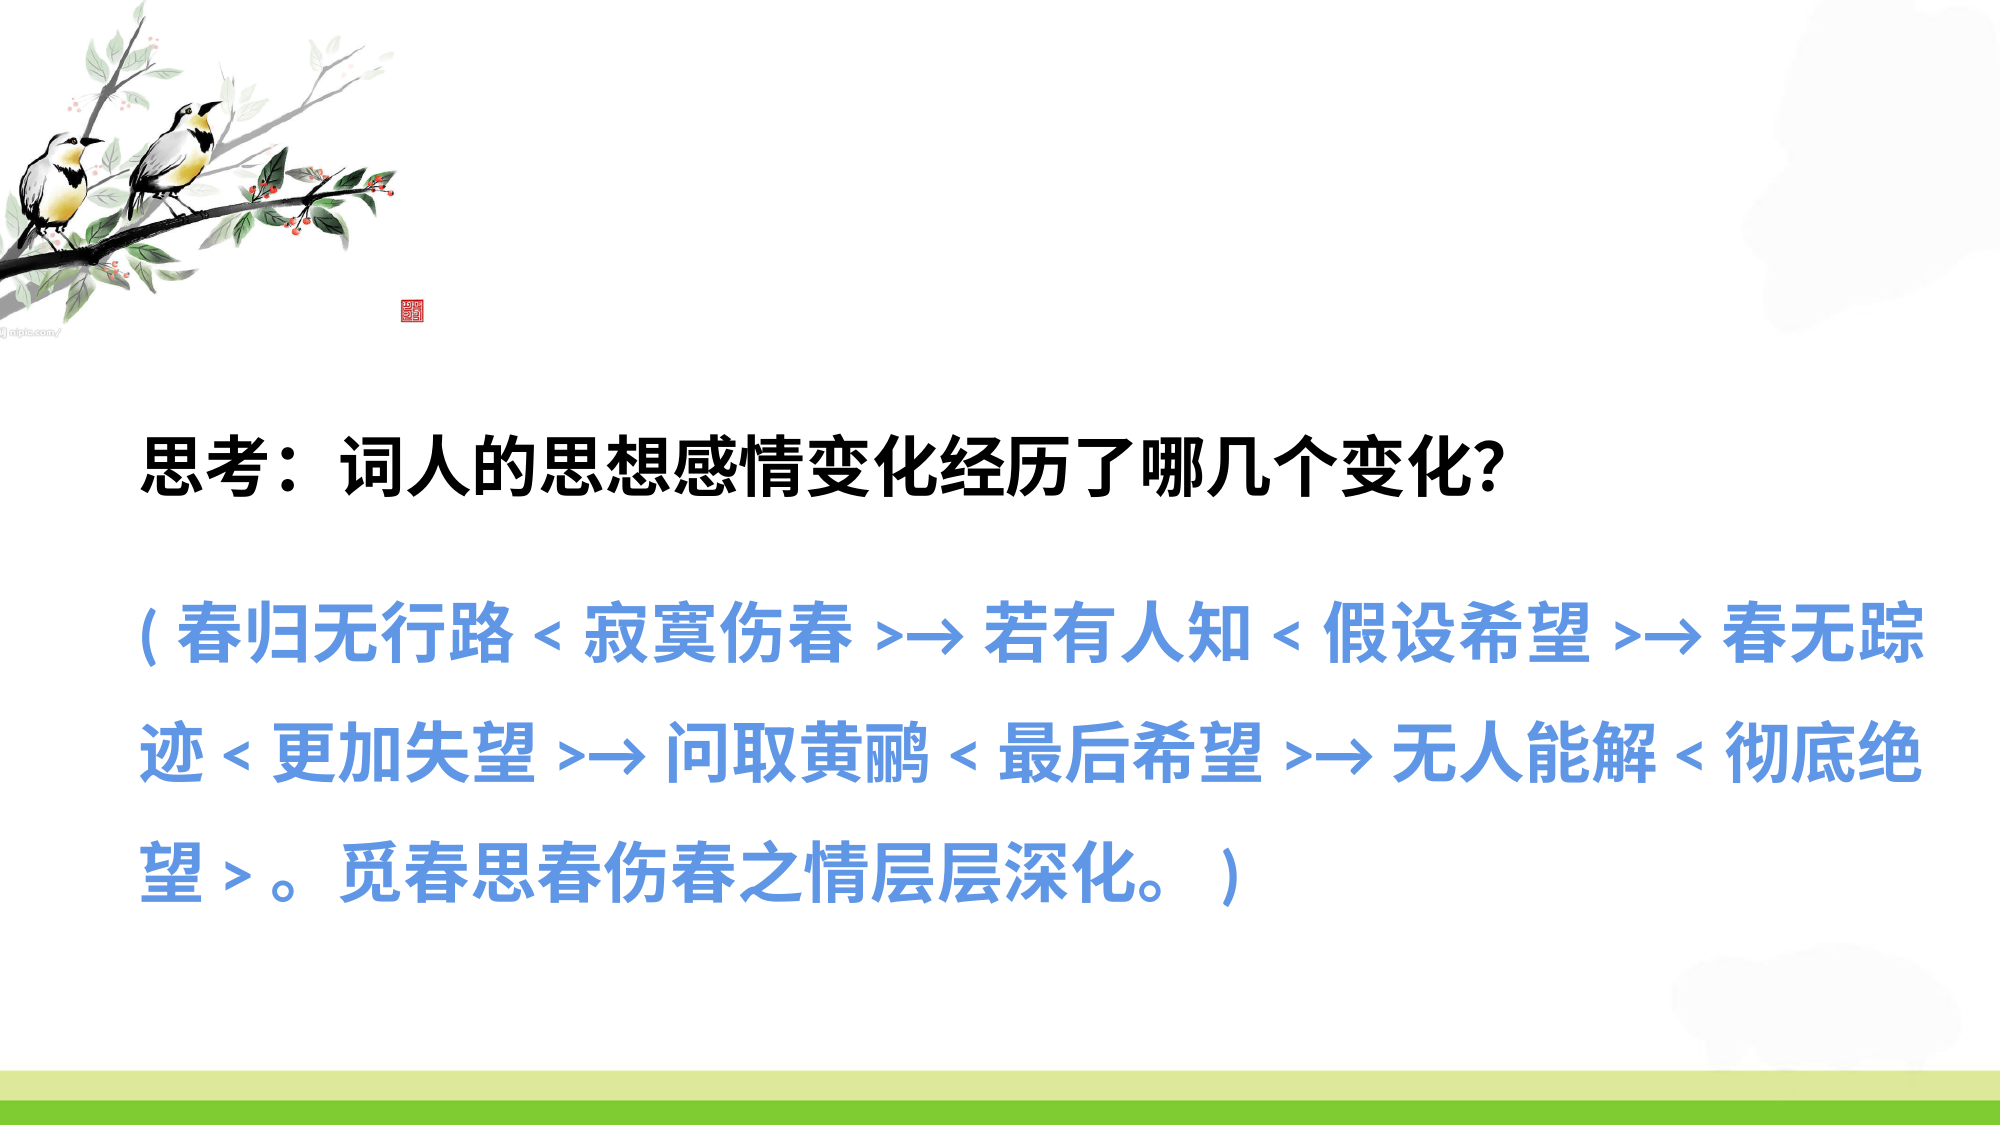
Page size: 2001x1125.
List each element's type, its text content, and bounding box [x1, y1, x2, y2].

text_box 思考：词人的思想感情变化经历了哪几个变化？ [118, 375, 1564, 515]
picture [0, 0, 2000, 1125]
text_box (春归无行路<寂寞伤春>→若有人知<假设希望>→春无踪迹<更加失望>→问取黄鹂<最后希望>→无人能解<彻底绝望>。觅春思春伤春之情层层深化。) [118, 541, 1945, 922]
